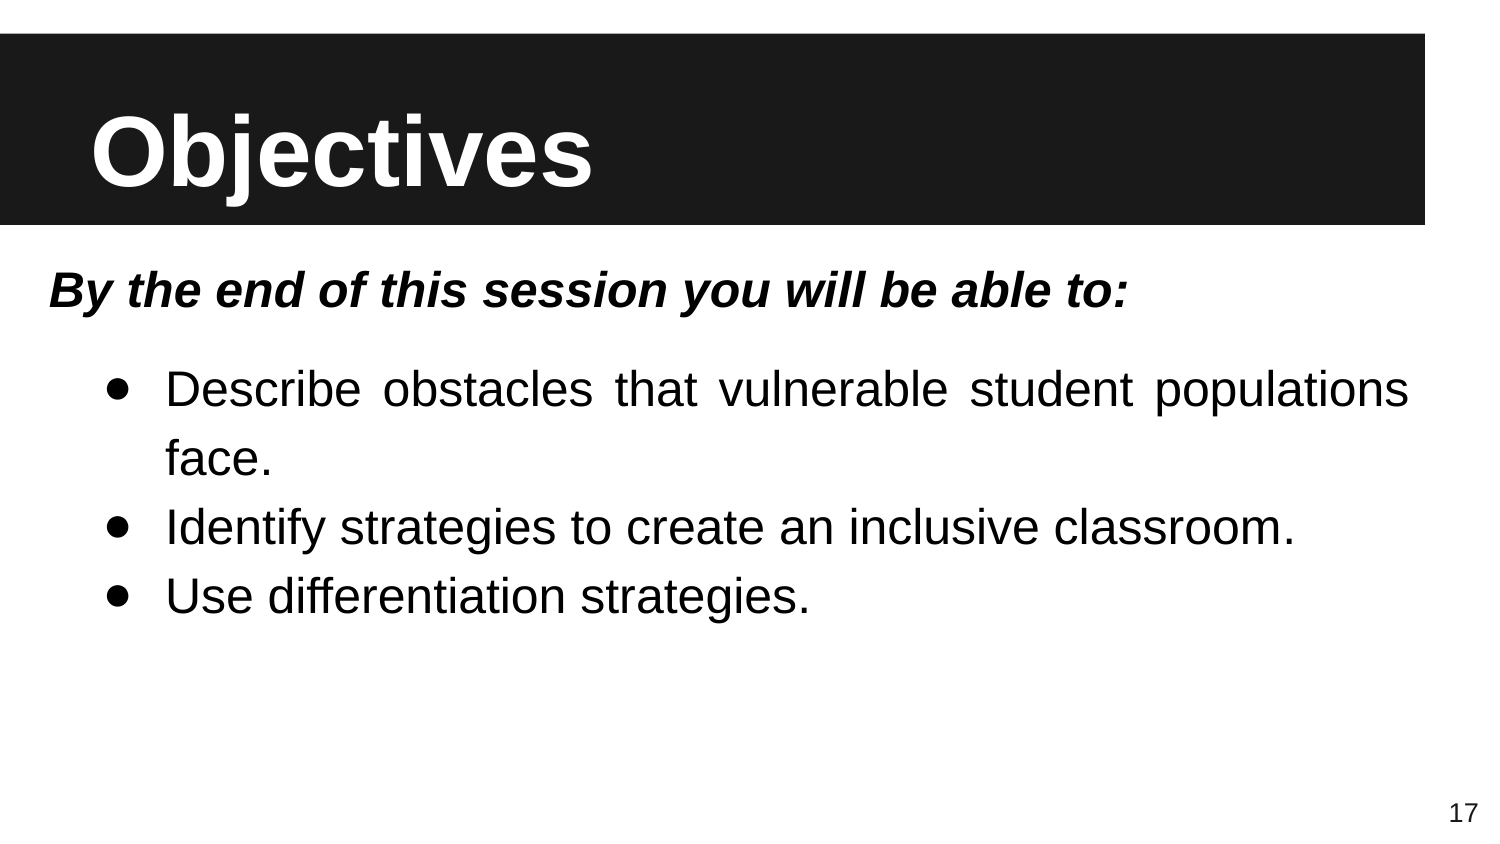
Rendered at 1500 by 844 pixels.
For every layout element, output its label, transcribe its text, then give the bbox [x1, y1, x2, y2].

text_box By the end of this session you will be able to: [34, 250, 1340, 326]
slide_number 17 [1403, 779, 1494, 844]
list Describe obstacles that vulnerable student populations face. Identify strategies to create an inclusive classroom. Use differentiation strategies. [75, 332, 1425, 686]
title Objectives [75, 33, 1425, 221]
